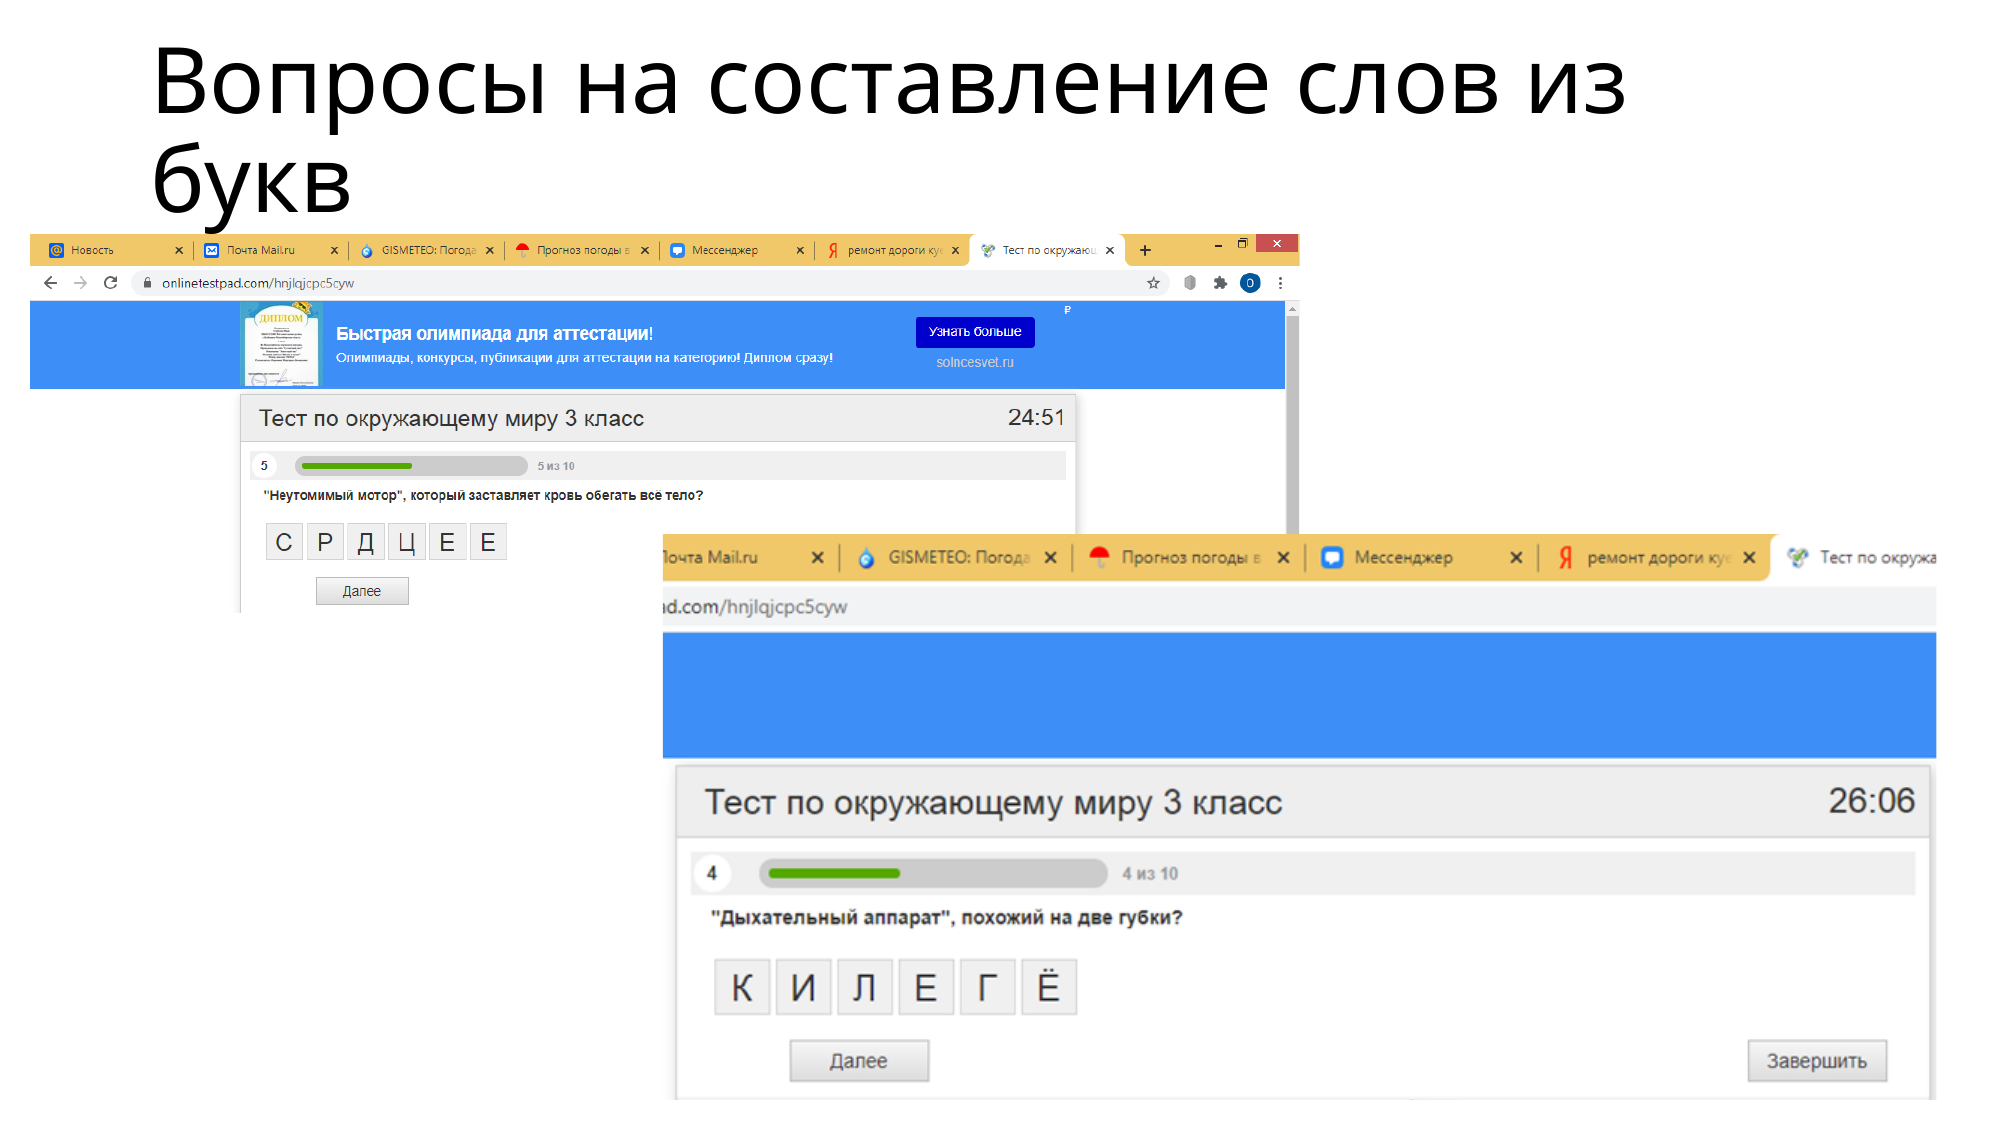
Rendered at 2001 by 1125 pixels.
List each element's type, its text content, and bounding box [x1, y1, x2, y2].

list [30, 234, 1300, 613]
picture [662, 534, 1937, 1100]
title Вопросы на составление слов из букв [135, 24, 1860, 243]
